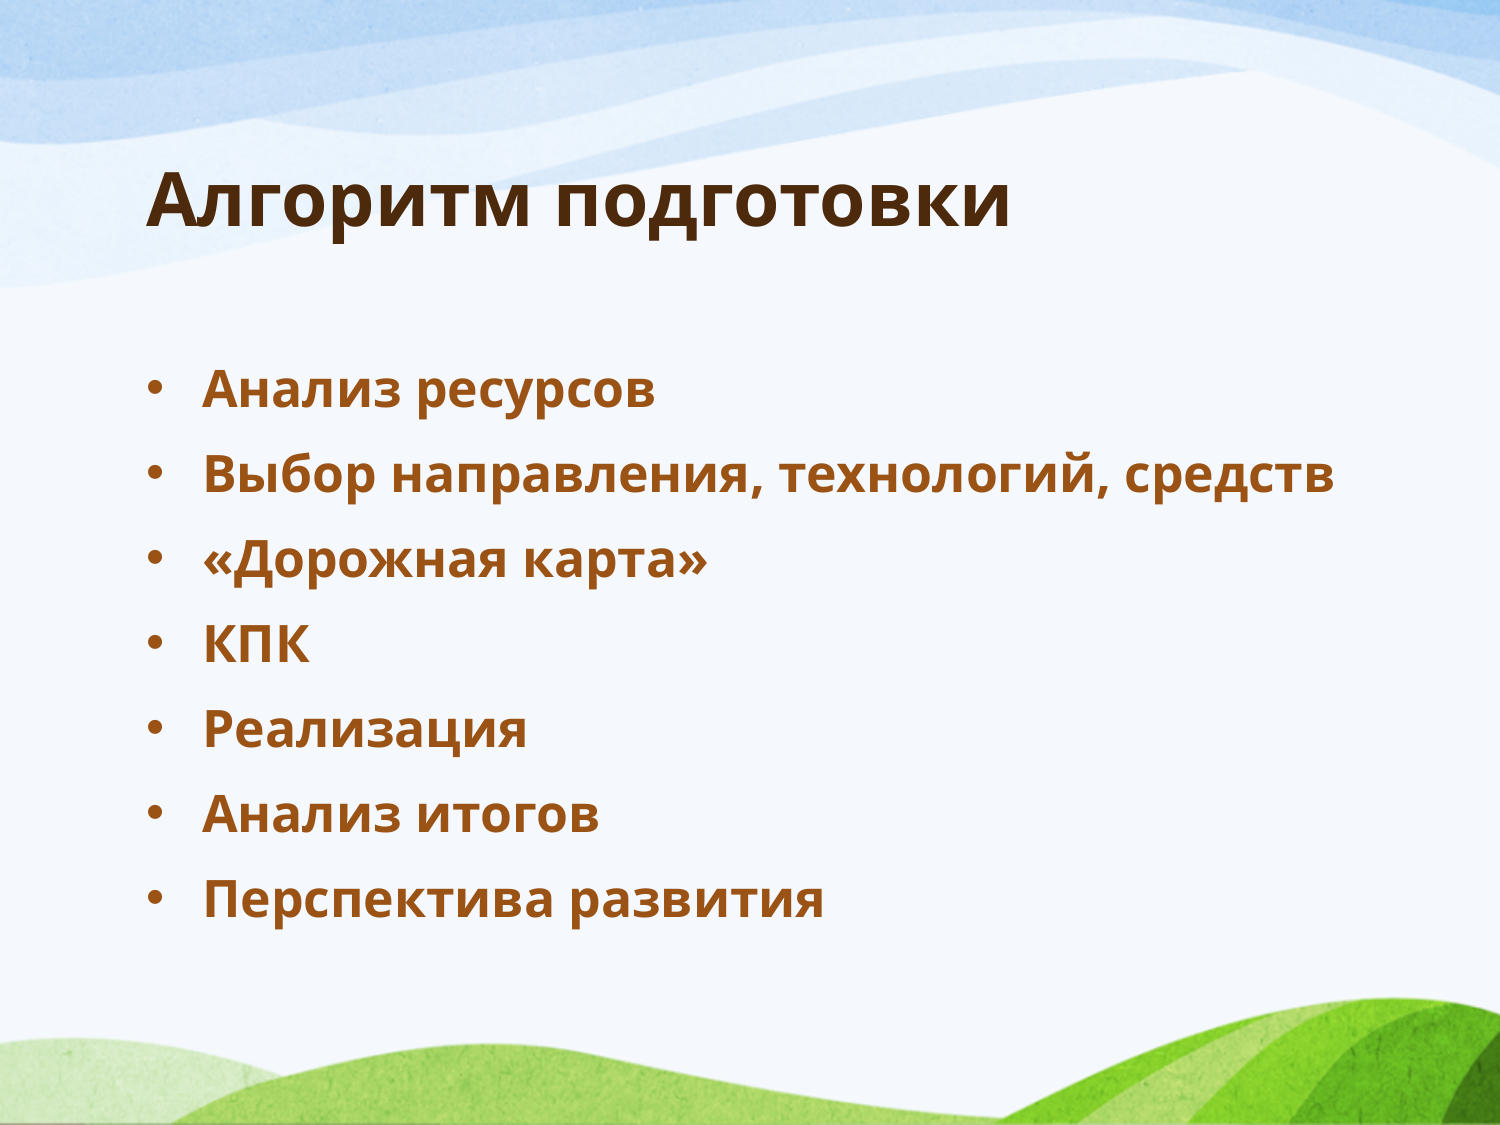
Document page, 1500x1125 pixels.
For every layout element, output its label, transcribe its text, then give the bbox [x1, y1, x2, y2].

picture [0, 0, 1500, 1125]
list Анализ ресурсов Выбор направления, технологий, средств «Дорожная карта» КПК Реализация Анализ итогов Перспектива развития [131, 287, 1369, 982]
title Алгоритм подготовки [131, 50, 1369, 250]
